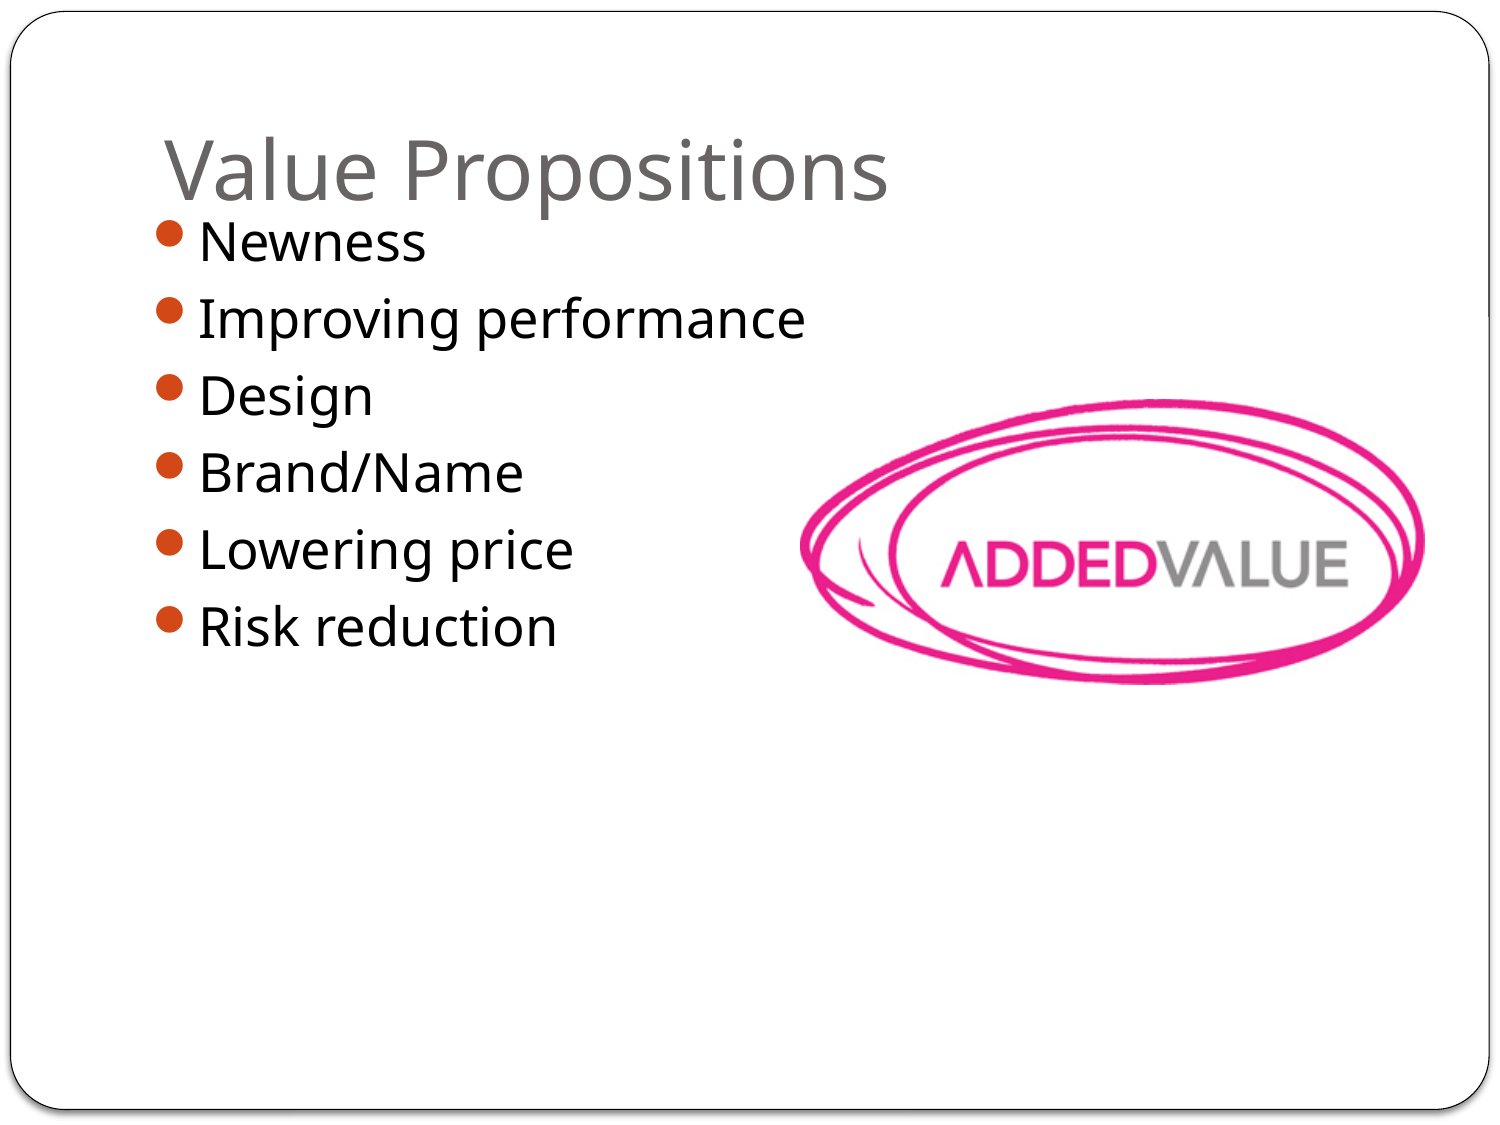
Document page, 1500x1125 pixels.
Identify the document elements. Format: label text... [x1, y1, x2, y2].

list Newness Improving performance Design Brand/Name Lowering price Risk reduction [137, 200, 1413, 950]
title Value Propositions [150, 45, 1425, 233]
picture [799, 399, 1426, 685]
